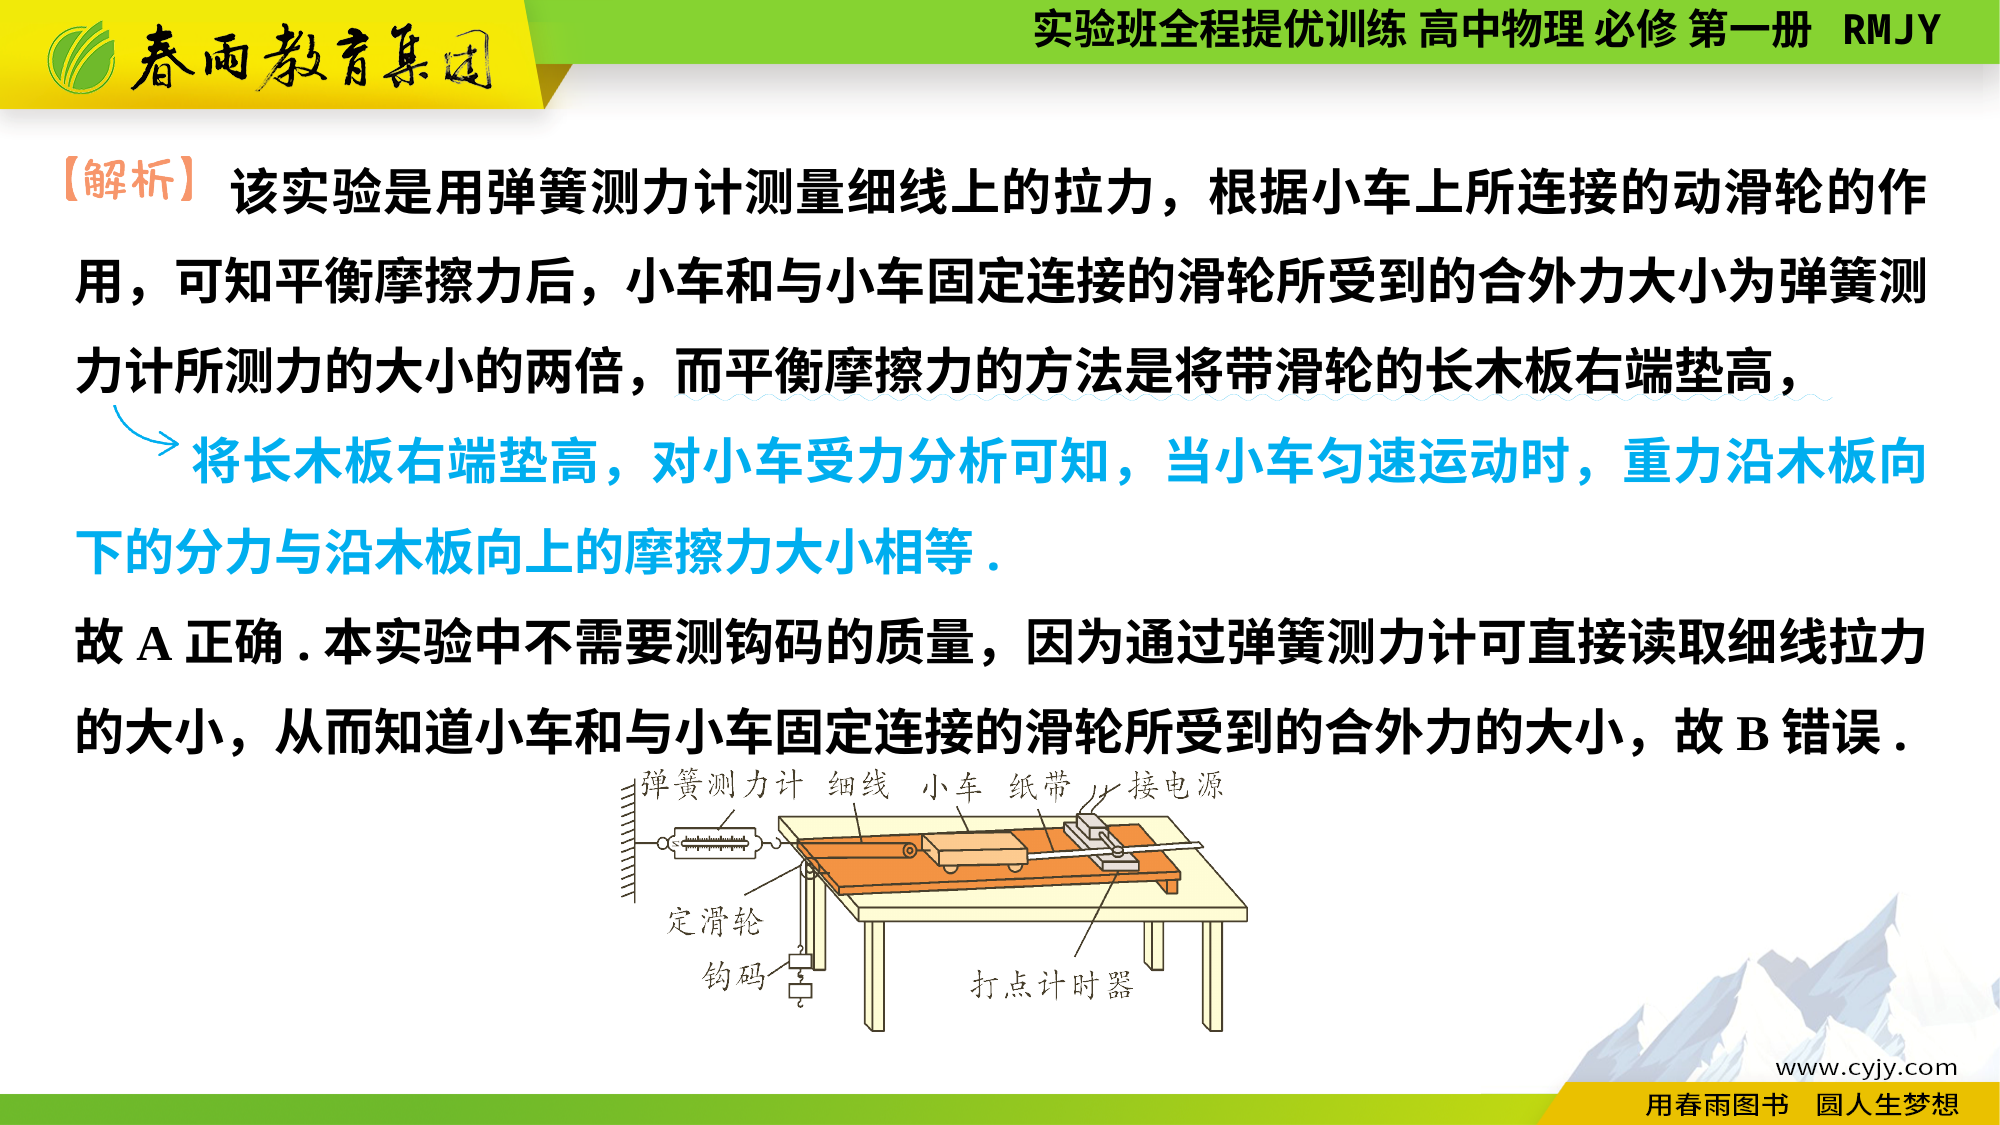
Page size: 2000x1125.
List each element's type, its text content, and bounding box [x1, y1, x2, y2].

list 该实验是用弹簧测力计测量细线上的拉力，根据小车上所连接的动滑轮的作用，可知平衡摩擦力后，小车和与小车固定连接的滑轮所受到的合外力大小为弹簧测力计所测力的大小的两倍，而平衡摩擦力的方法是将带滑轮的长木板右端垫高， 将长木板右端垫高，对小车受力分析可知，当小车匀速运动时，重力沿木板向下的分力与沿木板向上的摩擦力大小相等. 故A正确.本实验中不需要测钩码的质量，因为通过弹簧测力计可直接读取细线拉力的大小，从而知道小车和与小车固定连接的滑轮所受到的合外力的大小，故B错误. [59, 122, 1944, 763]
picture [0, 0, 2000, 1125]
